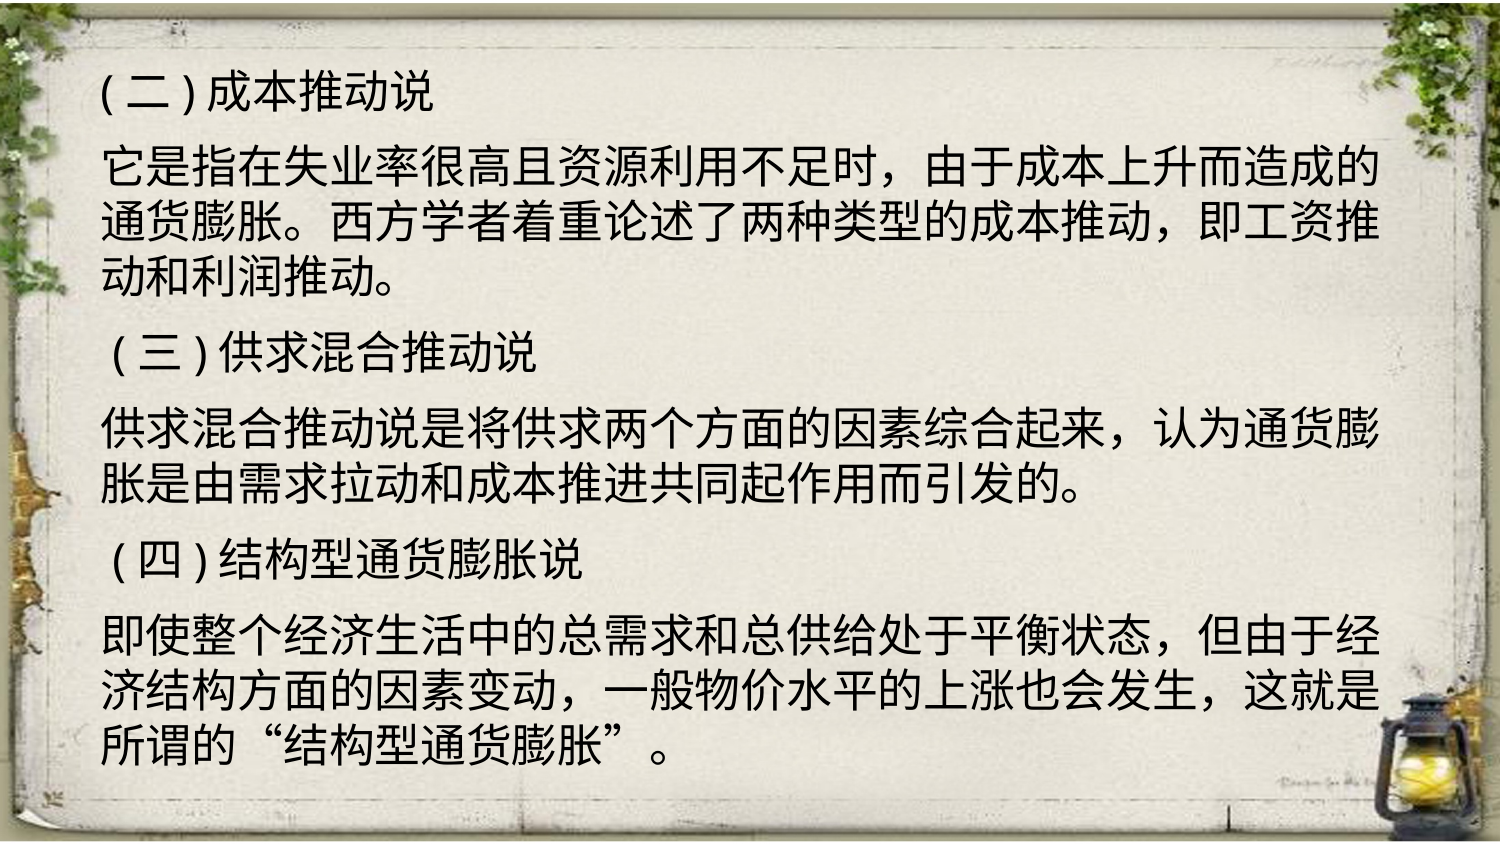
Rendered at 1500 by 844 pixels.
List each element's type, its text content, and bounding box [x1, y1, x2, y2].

picture [0, 0, 1500, 844]
list (二)成本推动说 它是指在失业率很高且资源利用不足时，由于成本上升而造成的通货膨胀。西方学者着重论述了两种类型的成本推动，即工资推动和利润推动。 (三)供求混合推动说 供求混合推动说是将供求两个方面的因素综合起来，认为通货膨胀是由需求拉动和成本推进共同起作用而引发的。 (四)结构型通货膨胀说 即使整个经济生活中的总需求和总供给处于平衡状态，但由于经济结构方面的因素变动，一般物价水平的上涨也会发生，这就是所谓的“结构型通货膨胀”。 [85, 54, 1415, 687]
